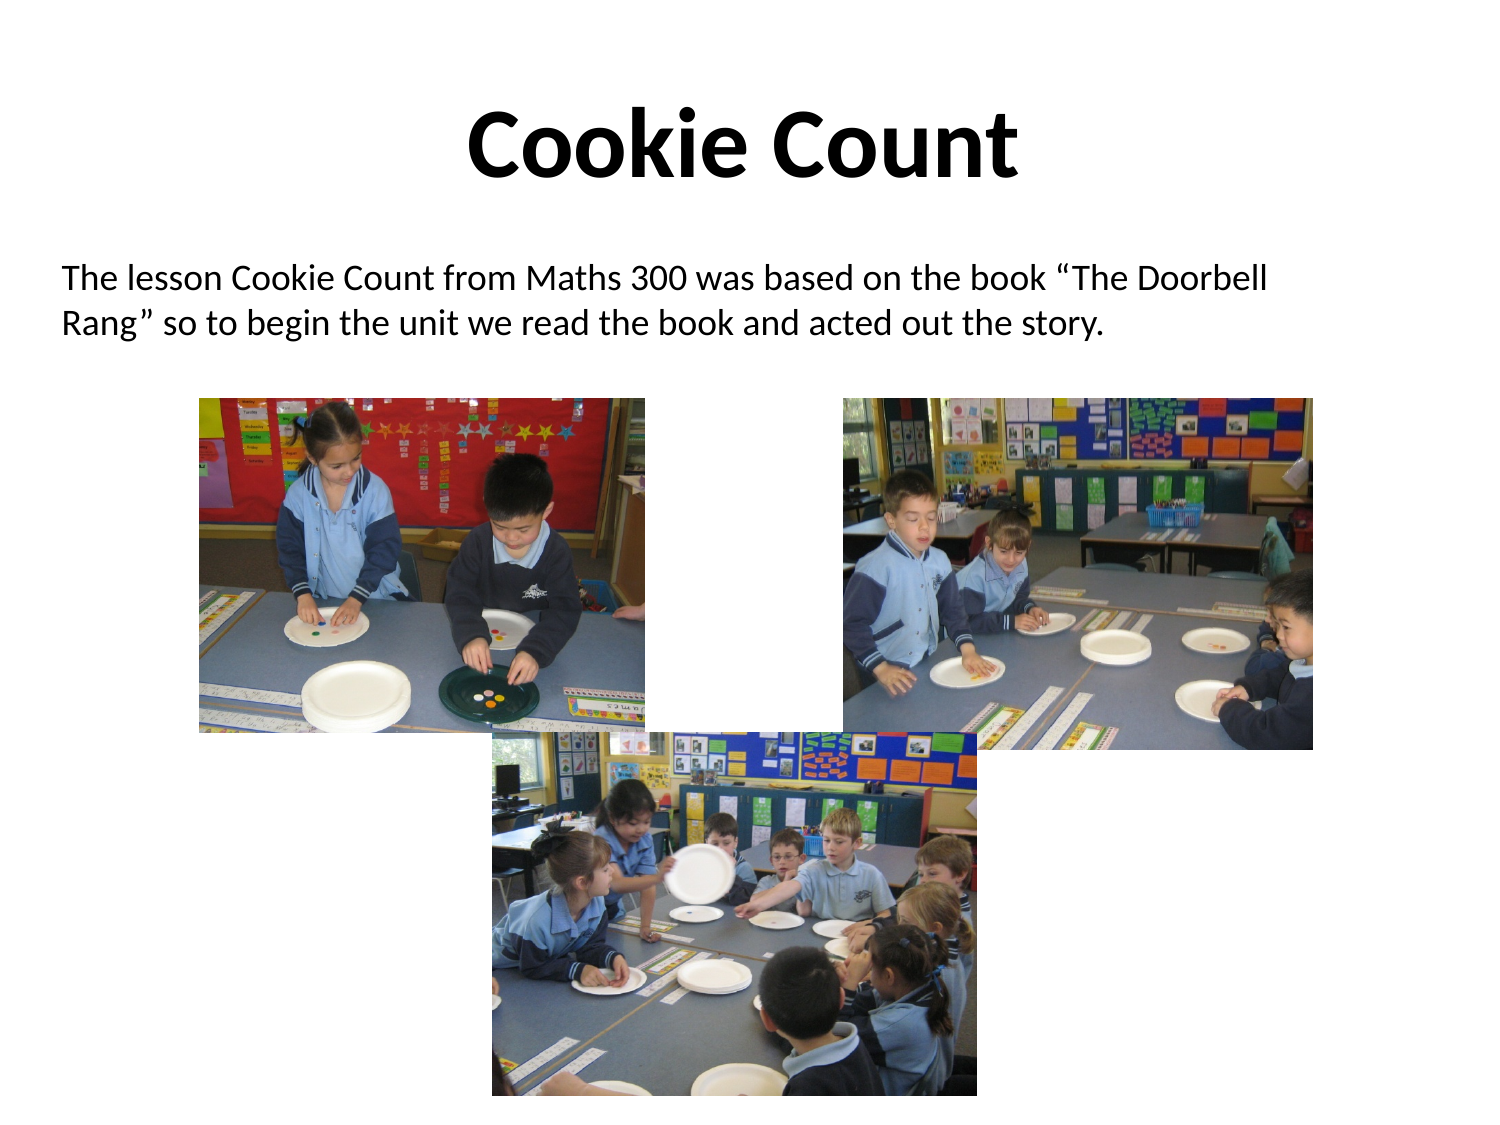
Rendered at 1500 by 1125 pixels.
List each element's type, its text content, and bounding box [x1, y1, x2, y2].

picture [198, 398, 1313, 1096]
text_box Cookie Count [246, 70, 1243, 205]
text_box The lesson Cookie Count from Maths 300 was based on the book “The Doorbell Rang” so to begin the unit we read the book and acted out the story. [46, 246, 1348, 351]
